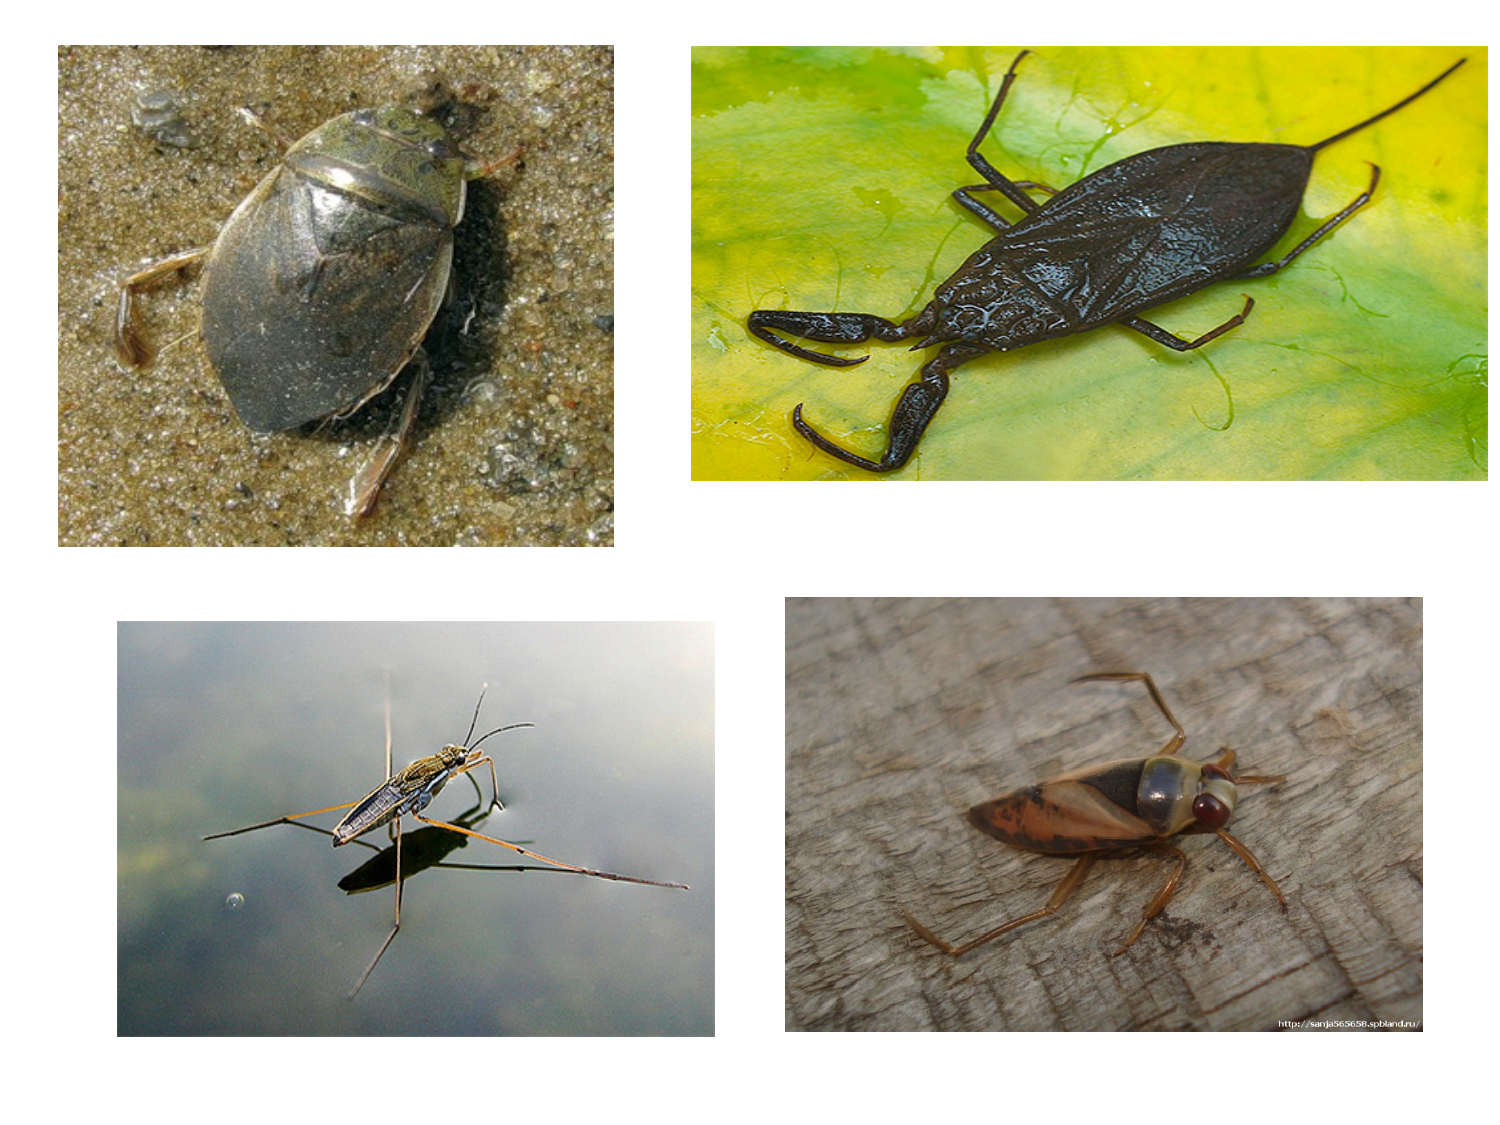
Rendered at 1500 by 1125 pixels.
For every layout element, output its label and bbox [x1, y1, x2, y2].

picture [784, 597, 1423, 1032]
picture [691, 46, 1488, 481]
picture [58, 45, 615, 548]
picture [116, 620, 715, 1037]
